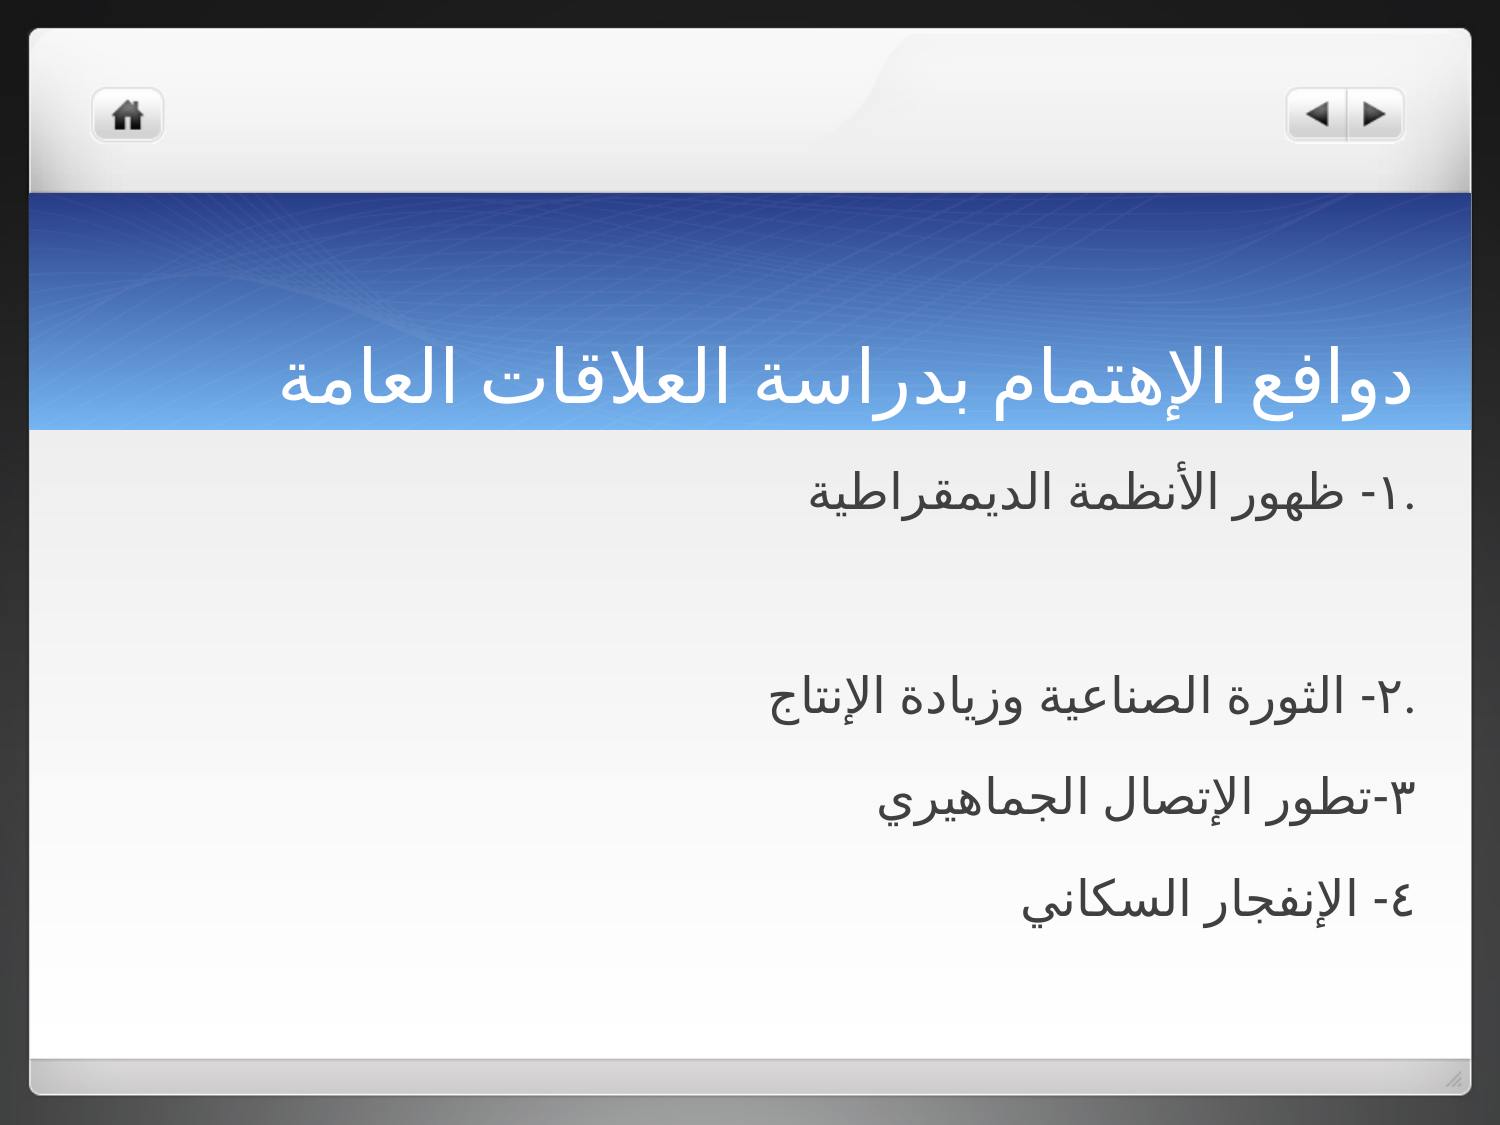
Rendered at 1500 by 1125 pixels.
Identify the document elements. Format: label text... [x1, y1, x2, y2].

title دوافع الإهتمام بدراسة العلاقات العامة [68, 238, 1432, 427]
picture [0, 0, 1500, 1125]
list ١- ظهور الأنظمة الديمقراطية. ٢- الثورة الصناعية وزيادة الإنتاج. ٣-تطور الإتصال الجماهيري ٤- الإنفجار السكاني [68, 452, 1432, 1025]
